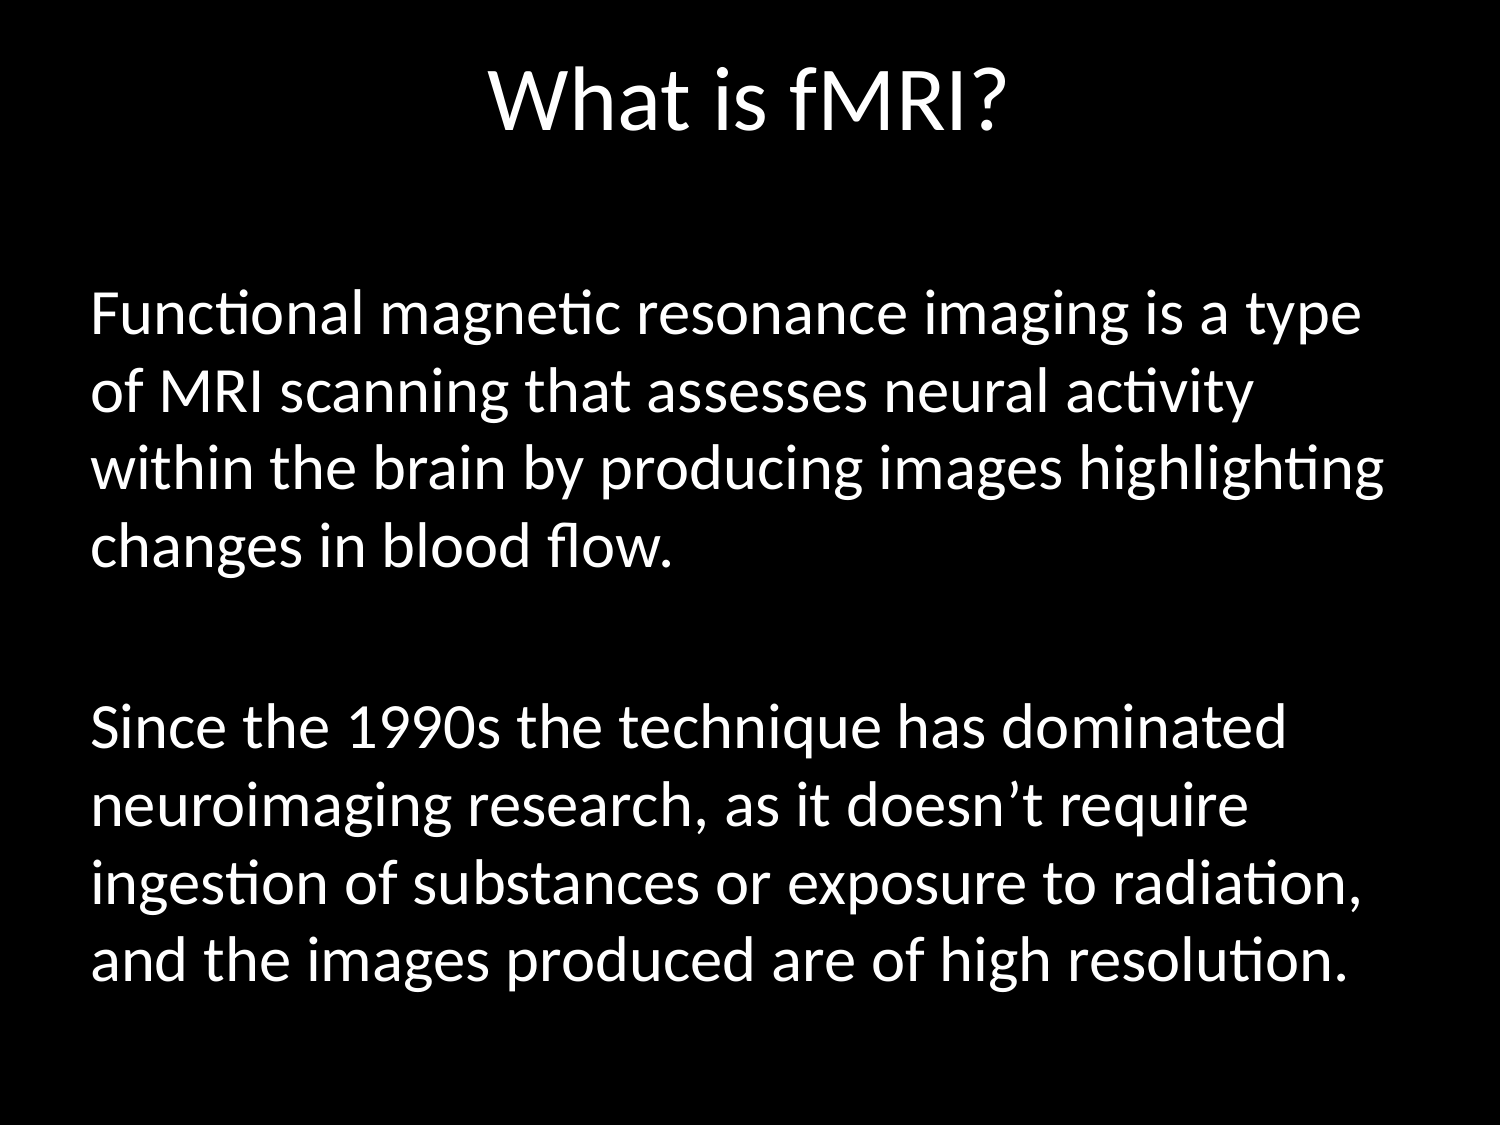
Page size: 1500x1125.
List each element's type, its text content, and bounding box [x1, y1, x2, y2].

title What is fMRI? [75, 0, 1425, 188]
list Functional magnetic resonance imaging is a type of MRI scanning that assesses neural activity within the brain by producing images highlighting changes in blood flow. Since the 1990s the technique has dominated neuroimaging research, as it doesn’t require ingestion of substances or exposure to radiation, and the images produced are of high resolution. [75, 262, 1425, 1005]
